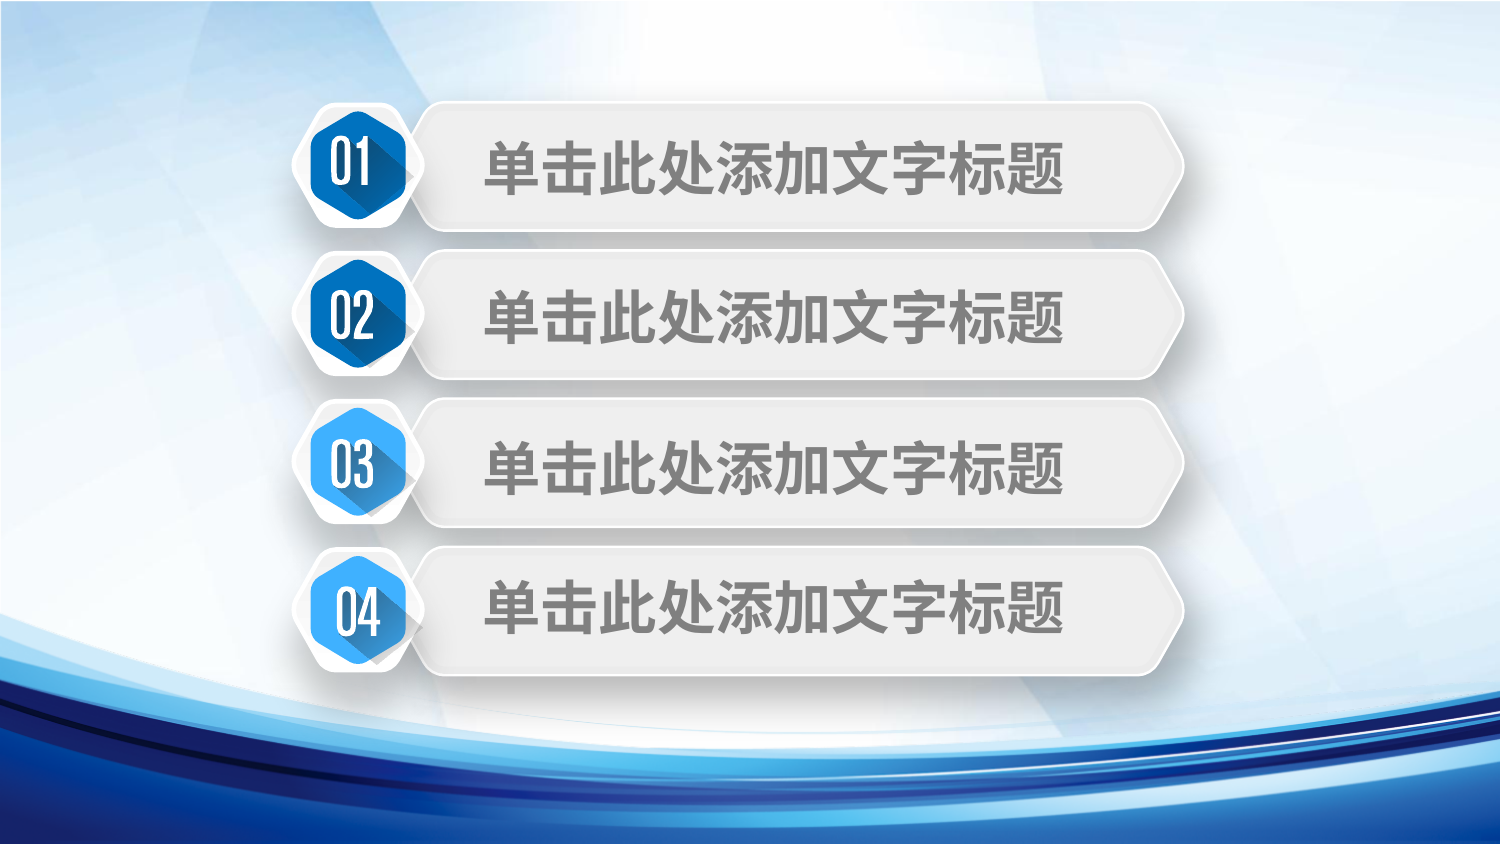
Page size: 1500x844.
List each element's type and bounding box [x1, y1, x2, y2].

text_box [292, 104, 1180, 226]
text_box [292, 549, 1180, 671]
text_box [0, 0, 1500, 844]
text_box [292, 401, 1180, 523]
text_box [292, 252, 1180, 375]
